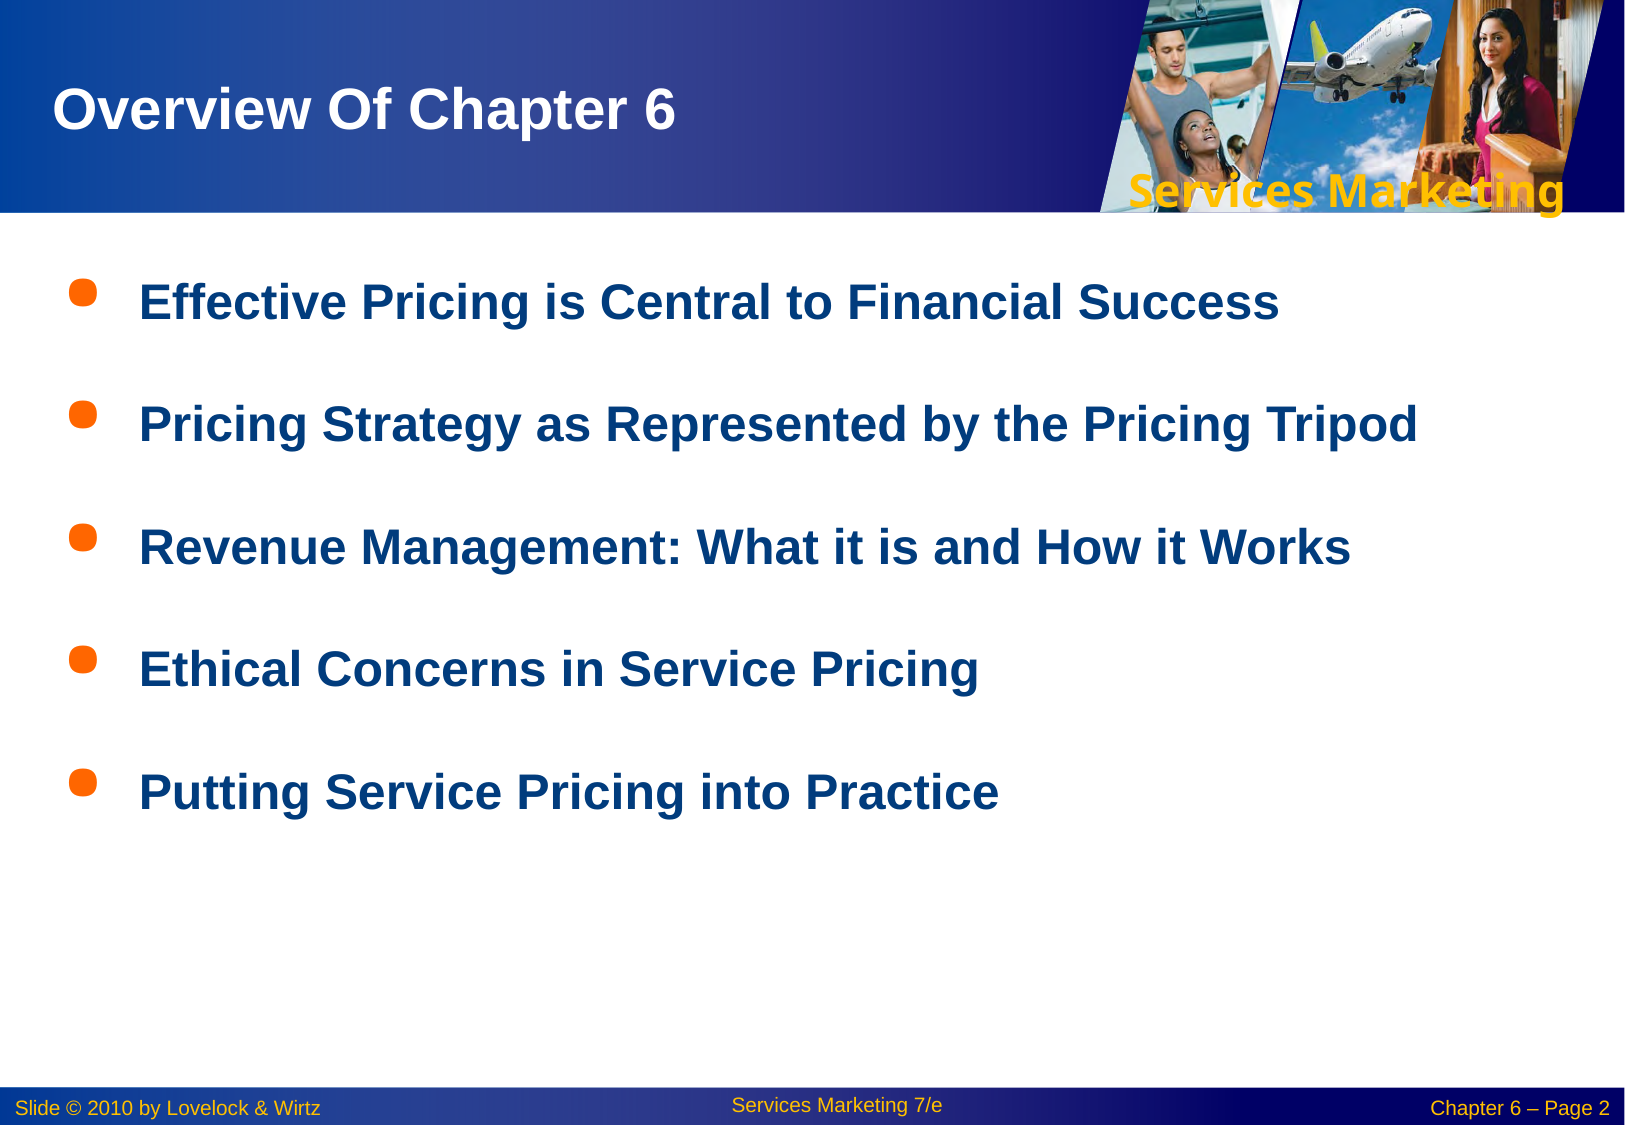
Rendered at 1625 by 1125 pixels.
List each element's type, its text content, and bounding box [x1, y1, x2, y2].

picture [1546, 187, 1556, 202]
list Effective Pricing is Central to Financial Success Pricing Strategy as Represented by the Pricing Tripod Revenue Management: What it is and How it Works Ethical Concerns in Service Pricing Putting Service Pricing into Practice [49, 261, 1588, 1051]
picture [1162, 186, 1172, 192]
title Overview Of Chapter 6 [36, 37, 1088, 176]
picture [1100, 0, 1604, 213]
